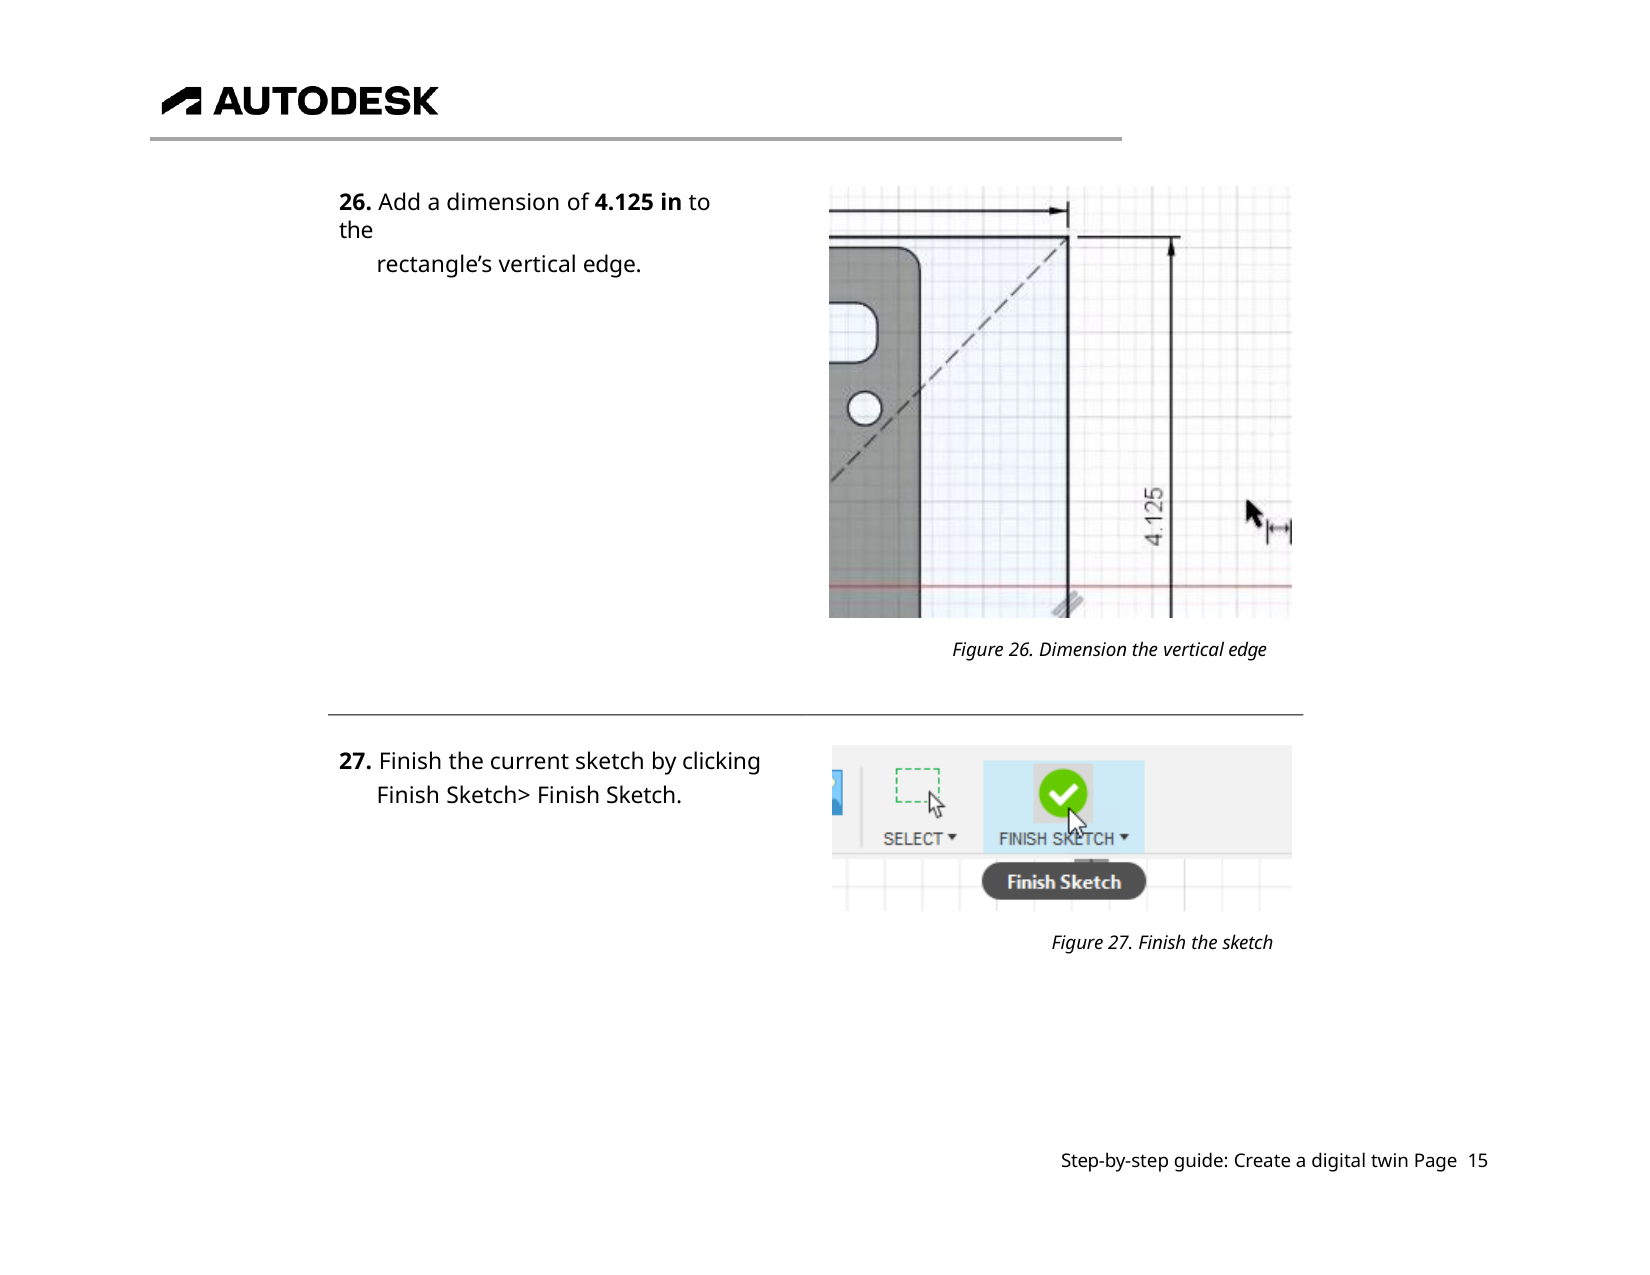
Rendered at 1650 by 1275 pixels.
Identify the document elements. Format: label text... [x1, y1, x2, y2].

text_box Figure 26. Dimension the vertical edge [950, 635, 1294, 661]
picture [832, 745, 1292, 912]
text_box 27. Finish the current sketch by clicking Finish Sketch> Finish Sketch. [337, 737, 769, 808]
text_box 26. Add a dimension of 4.125 in to the rectangle’s vertical edge. [337, 178, 748, 278]
picture [161, 86, 439, 115]
picture [829, 186, 1292, 618]
slide_number Step-by-step guide: Create a digital twin Page 20 [1059, 1145, 1509, 1275]
text_box Figure 27. Finish the sketch [1049, 928, 1294, 954]
